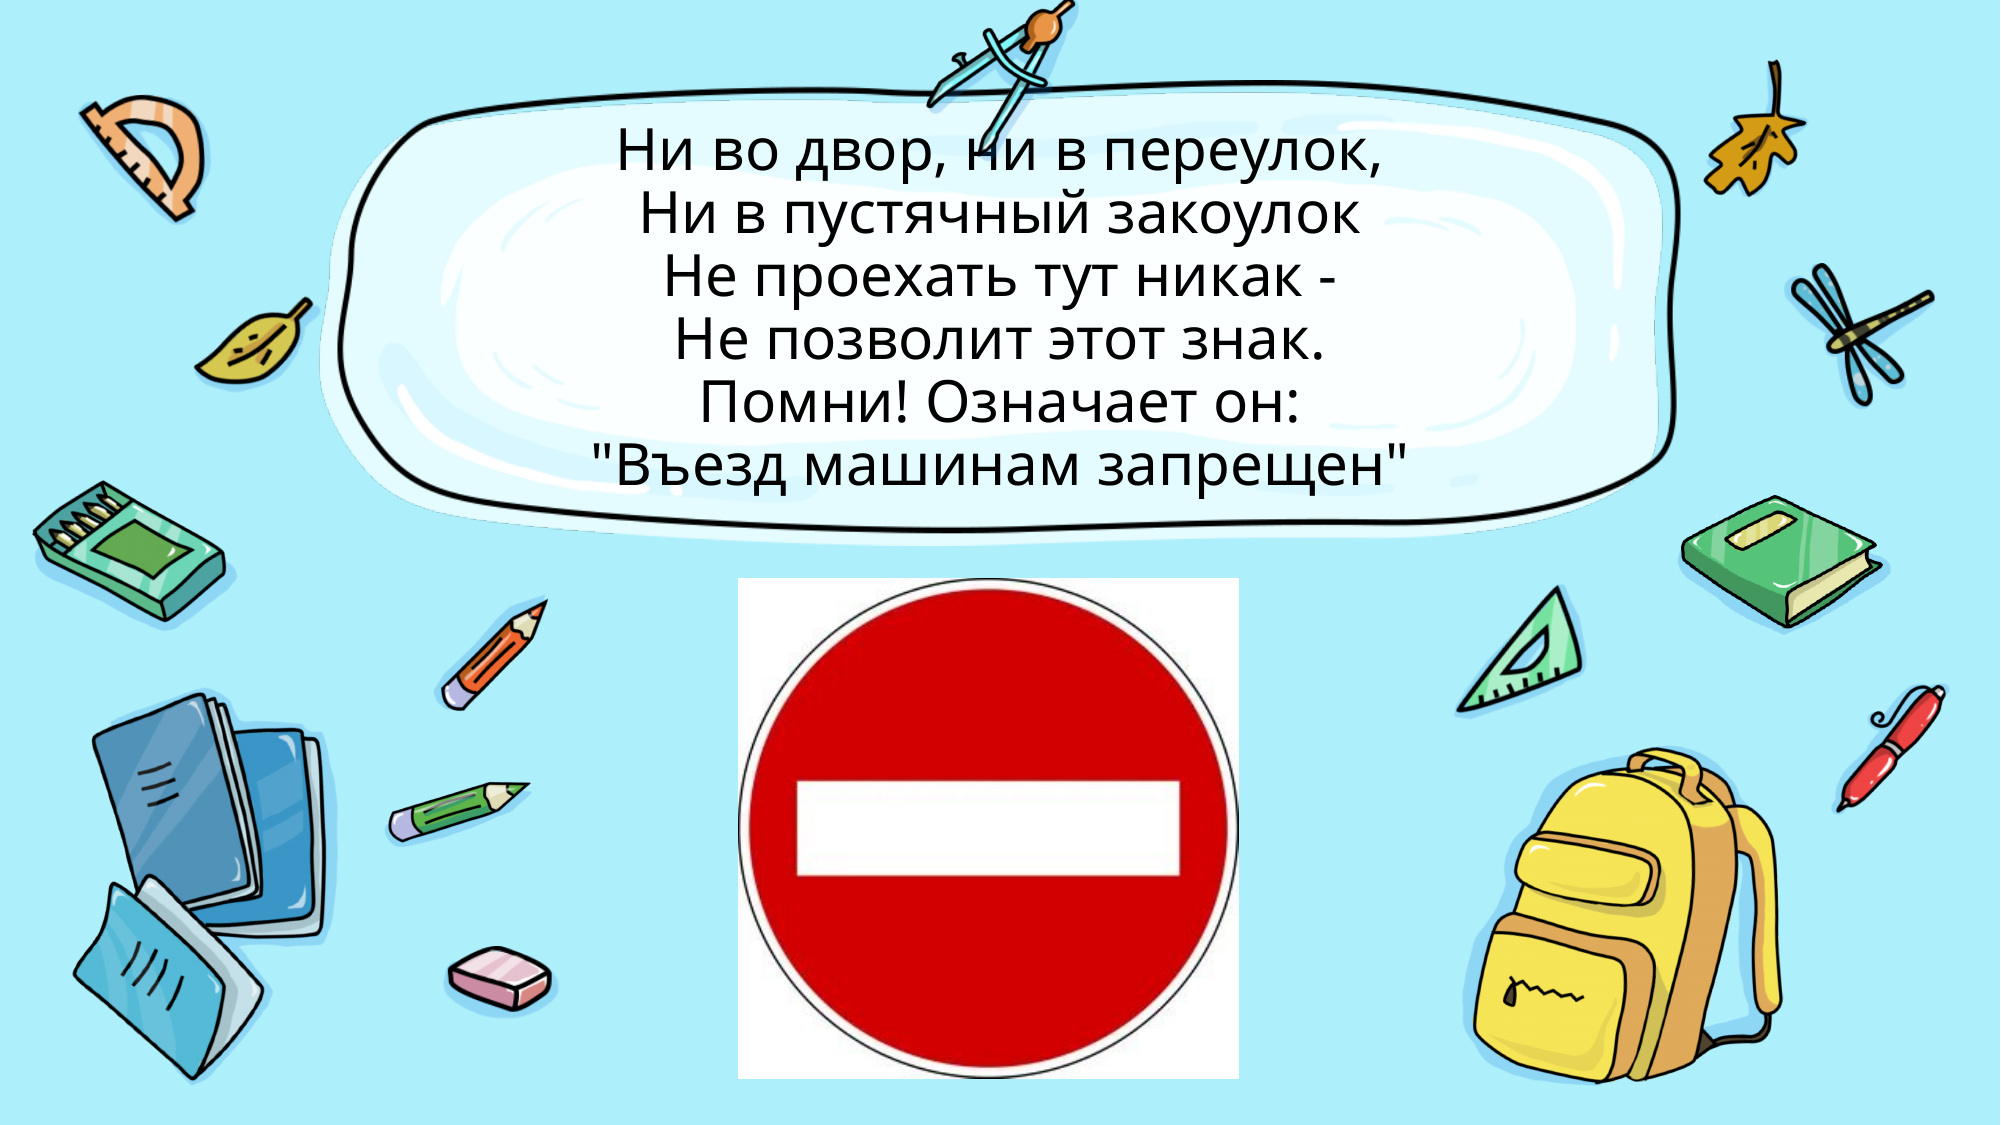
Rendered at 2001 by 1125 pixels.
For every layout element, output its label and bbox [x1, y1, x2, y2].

picture [1783, 263, 1936, 410]
picture [0, 448, 535, 1090]
picture [738, 578, 1239, 1079]
picture [442, 946, 560, 1019]
picture [189, 0, 1891, 635]
picture [1443, 565, 1804, 1108]
picture [1812, 677, 1968, 817]
picture [76, 91, 215, 231]
picture [431, 580, 548, 721]
